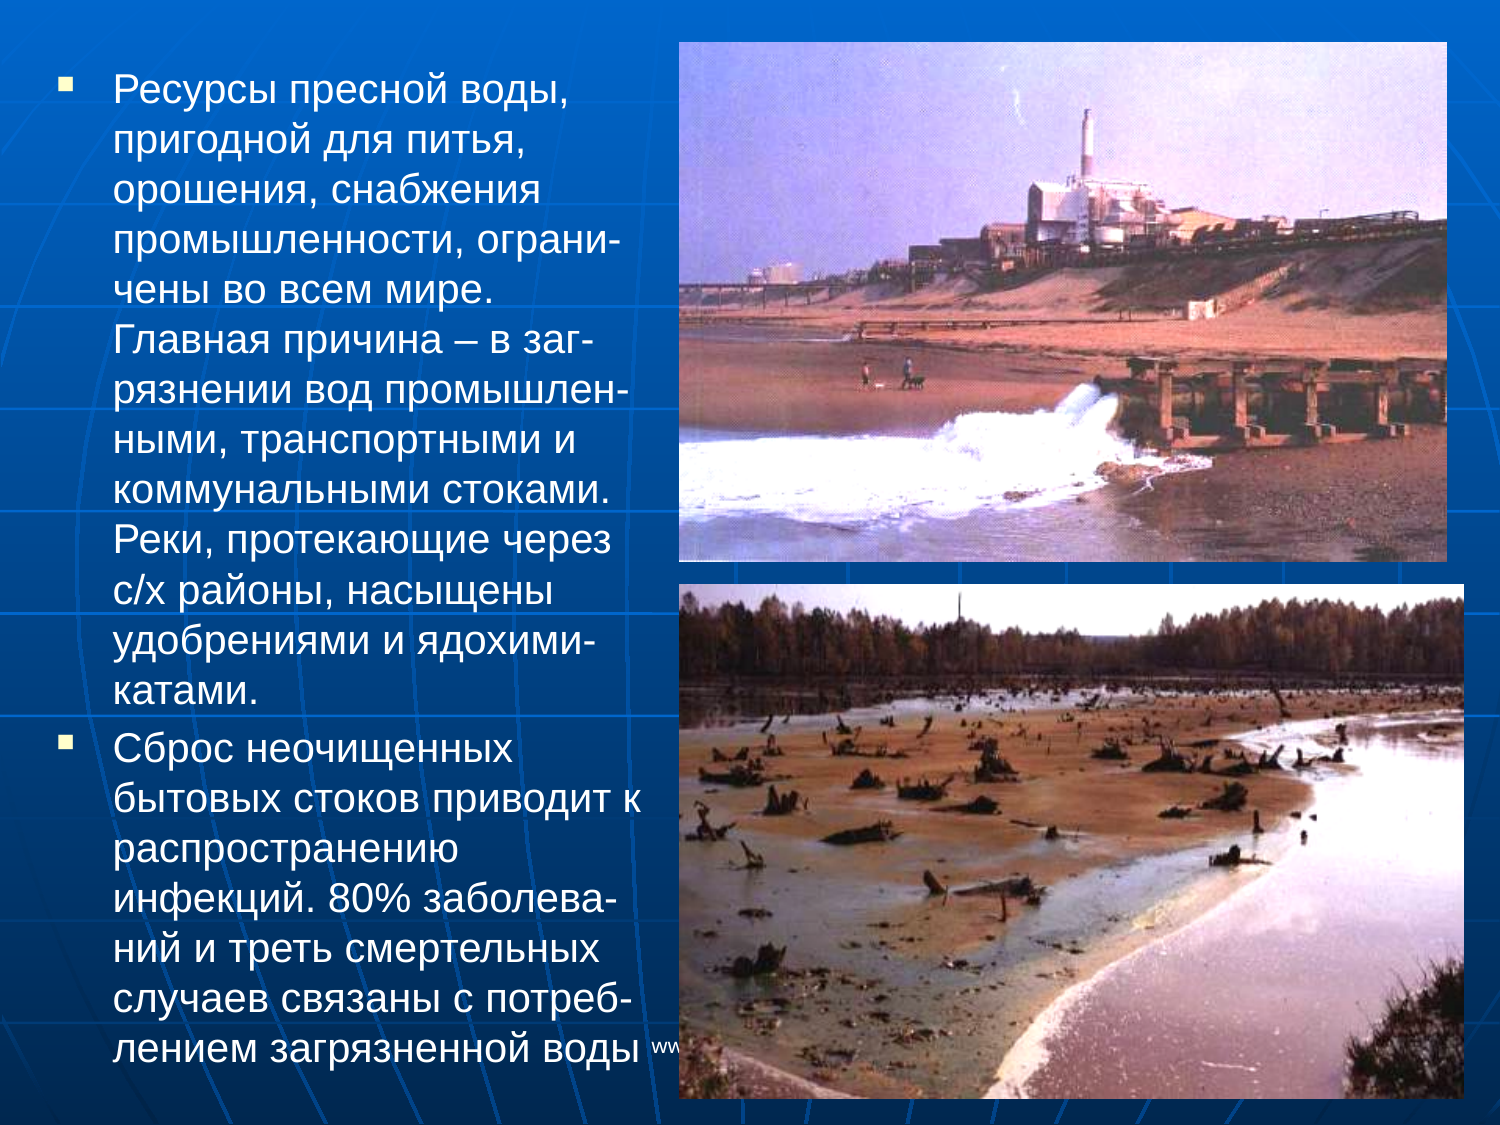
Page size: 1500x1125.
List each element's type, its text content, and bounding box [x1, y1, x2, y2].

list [678, 584, 1464, 1099]
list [678, 42, 1447, 562]
footer www.sliderpoint.org [512, 1024, 673, 1101]
list Ресурсы пресной воды, пригодной для питья, орошения, снабжения промышленности, ограни-чены во всем мире. Главная причина – в заг-рязнении вод промышлен-ными, транспортными и коммунальными стоками. Реки, протекающие через с/х районы, насыщены удобрениями и ядохими-катами. Сброс неочищенных бытовых стоков приводит к распространению инфекций. 80% заболева-ний и треть смертельных случаев связаны с потреб-лением загрязненной воды [40, 54, 668, 1095]
